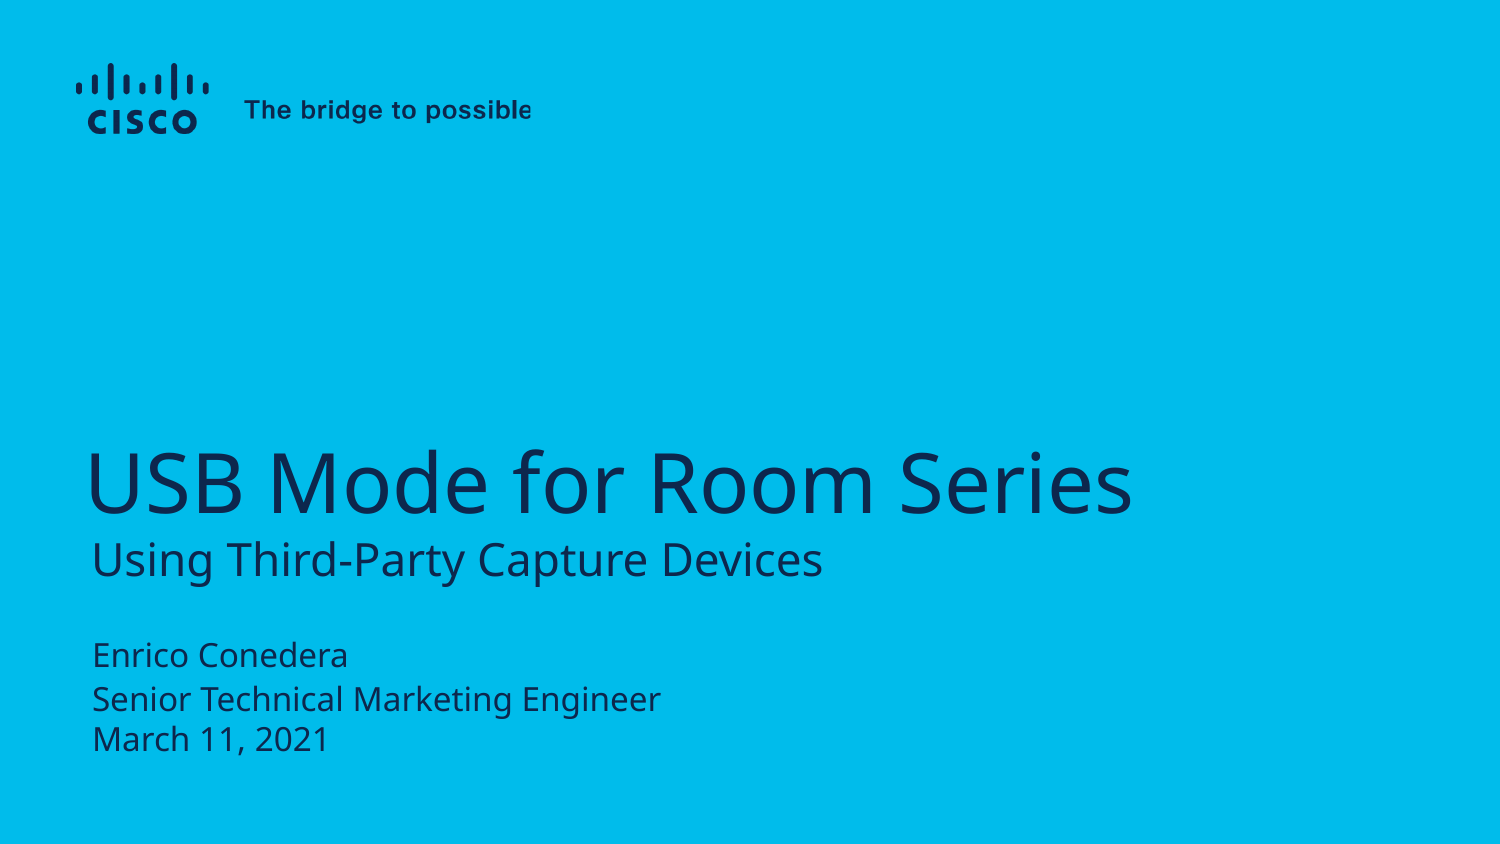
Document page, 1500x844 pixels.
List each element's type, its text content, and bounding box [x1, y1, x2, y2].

list Using Third-Party Capture Devices [76, 539, 1438, 576]
list Senior Technical Marketing Engineer [77, 673, 1438, 722]
picture [203, 576, 209, 585]
subtitle Enrico Conedera [77, 634, 1438, 673]
list March 11, 2021 [77, 713, 1208, 761]
title USB Mode for Room Series [69, 433, 1438, 539]
